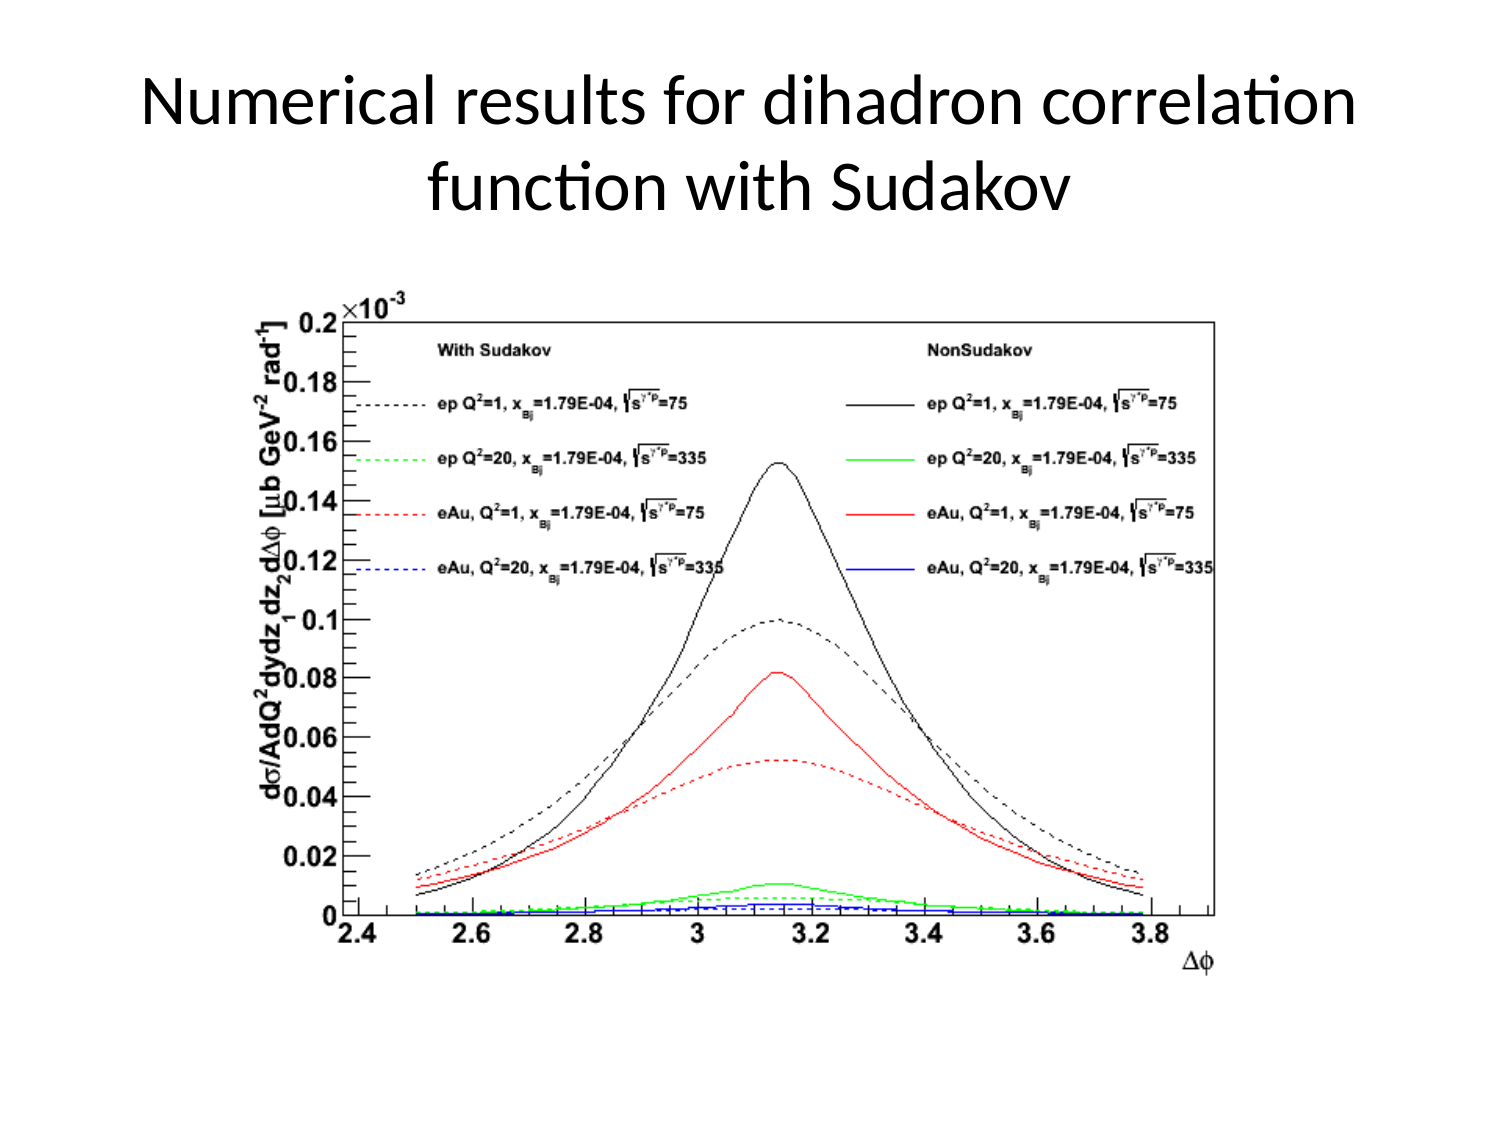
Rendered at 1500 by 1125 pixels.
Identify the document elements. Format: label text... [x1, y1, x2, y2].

title Numerical results for dihadron correlation function with Sudakov [75, 45, 1425, 233]
picture [244, 278, 1256, 980]
